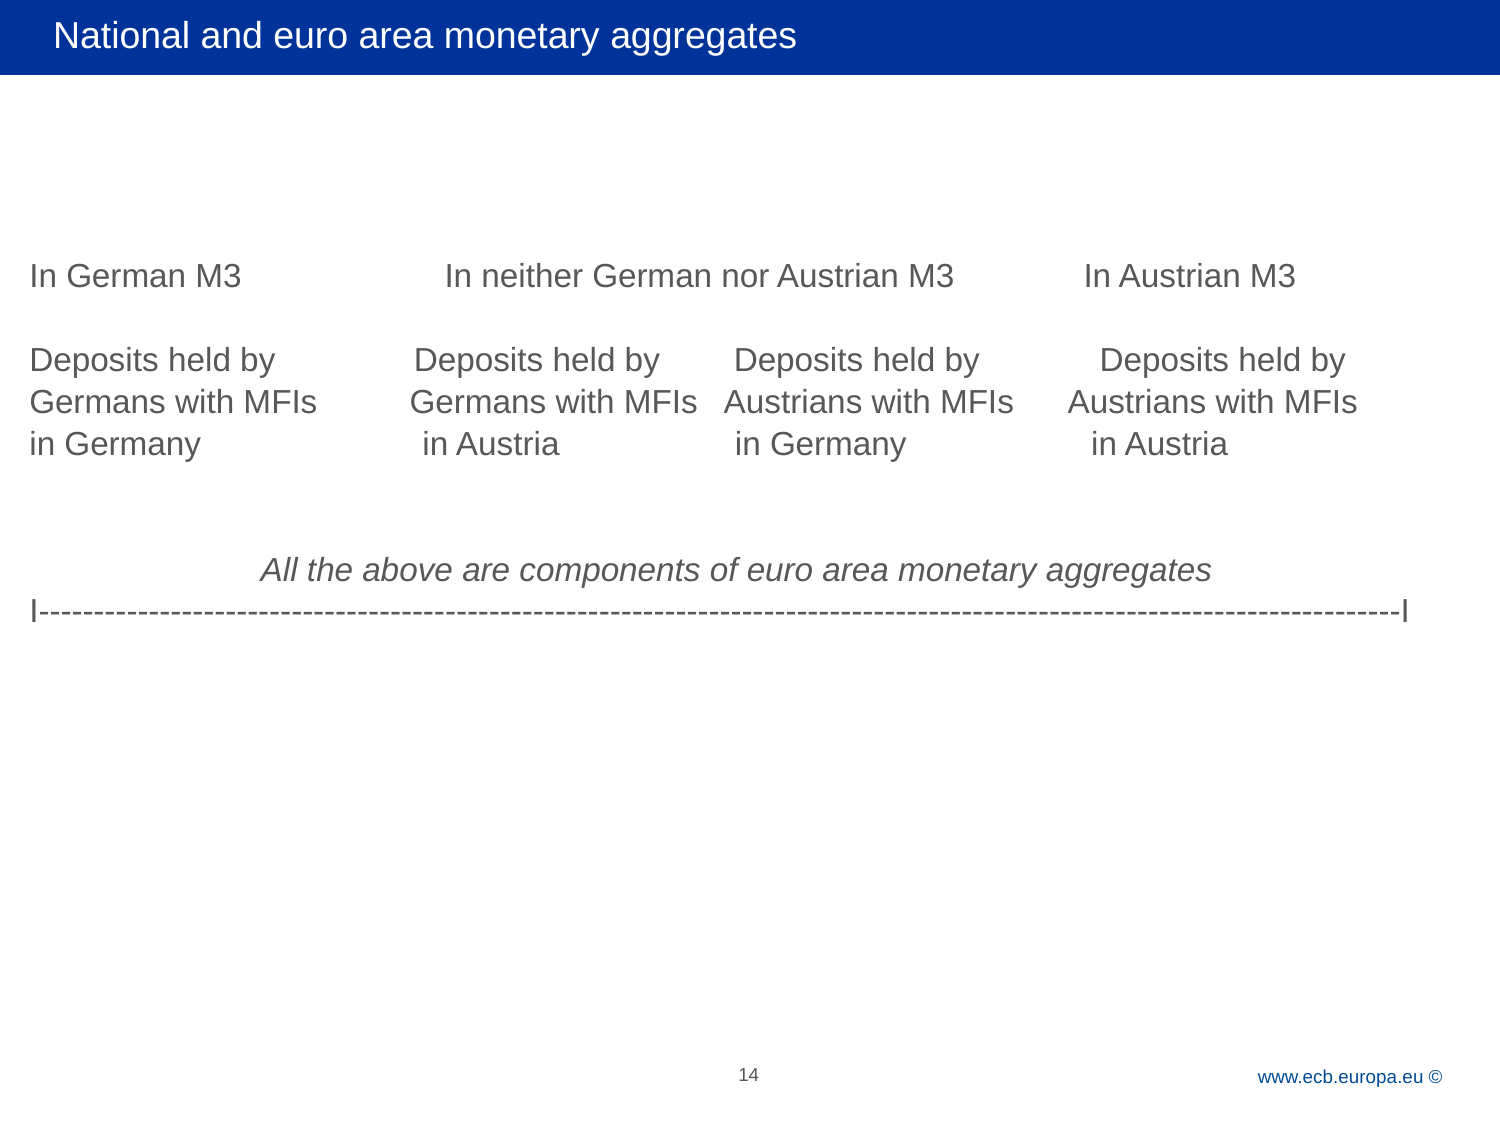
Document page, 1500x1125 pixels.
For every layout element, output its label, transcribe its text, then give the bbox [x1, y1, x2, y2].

title National and euro area monetary aggregates [53, 0, 1500, 157]
list In German M3 In neither German nor Austrian M3 In Austrian M3 Deposits held by Deposits held by Deposits held by Deposits held by Germans with MFIs Germans with MFIs Austrians with MFIs Austrians with MFIs in Germany in Austria in Germany in Austria All the above are components of euro area monetary aggregates I----------------------------------------------------------------------------------------------------------------------------I [29, 262, 1459, 870]
slide_number 14 [714, 1062, 783, 1102]
